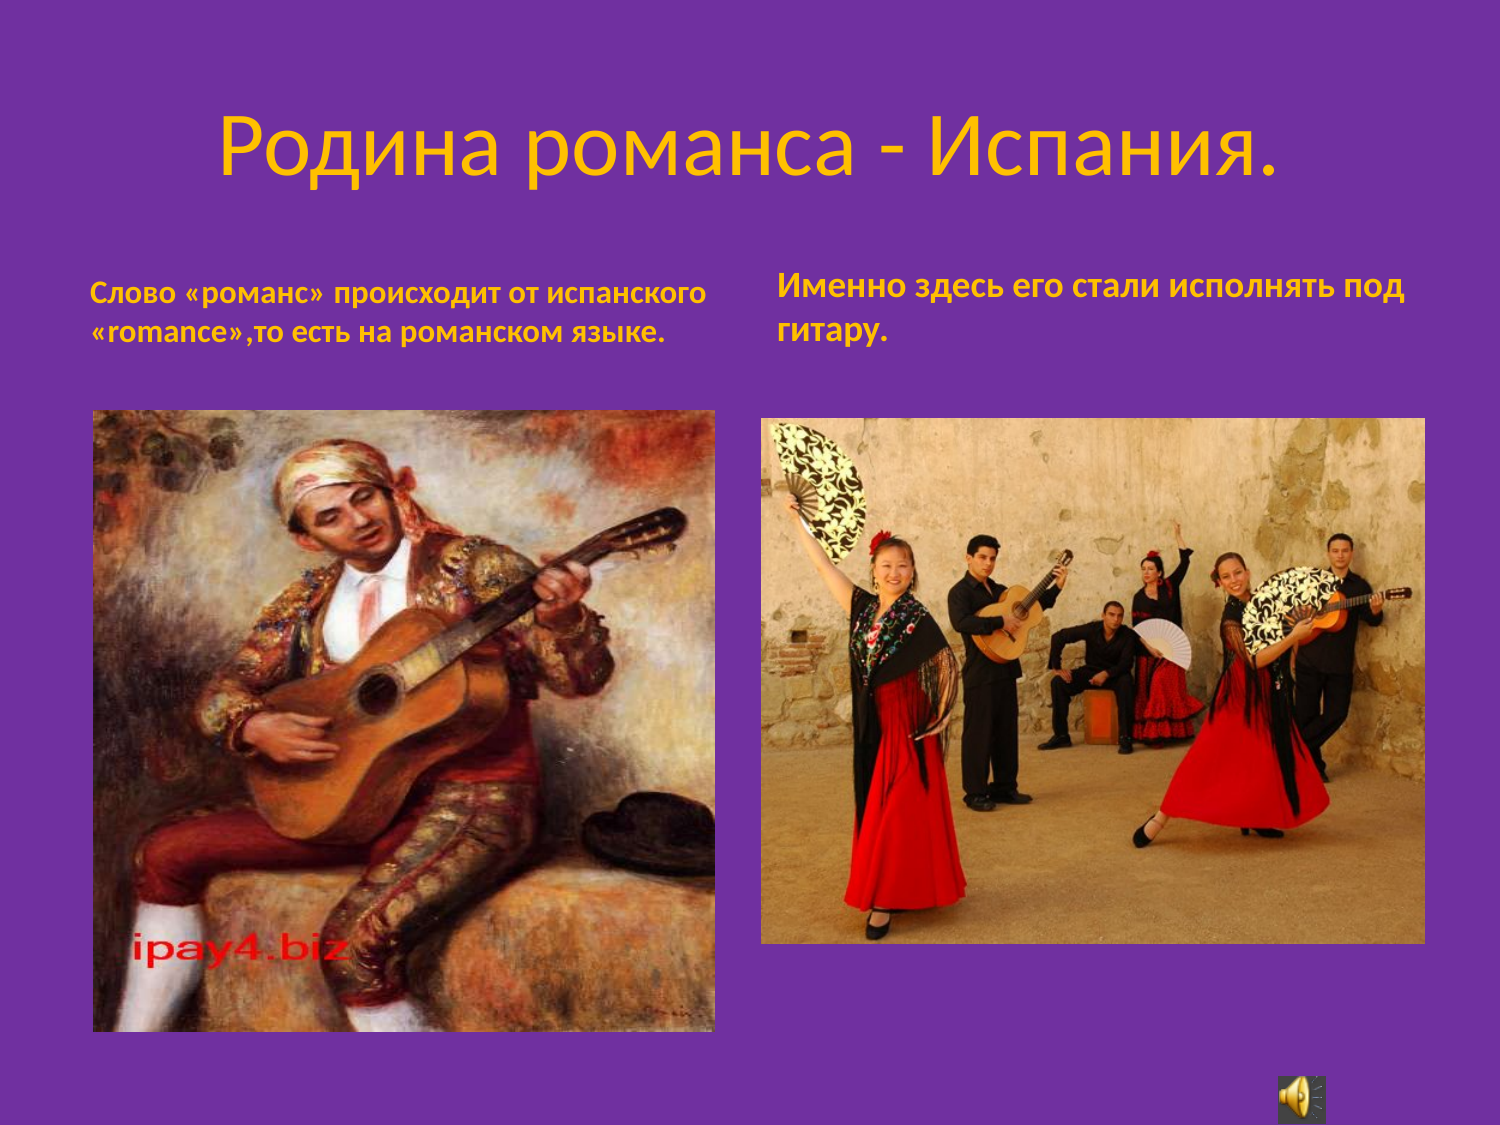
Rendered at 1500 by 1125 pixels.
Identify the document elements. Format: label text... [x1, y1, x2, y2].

title Родина романса - Испания. [75, 45, 1425, 233]
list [761, 417, 1426, 944]
list Слово «романс» происходит от испанского «romance»,то есть на романском языке. [75, 251, 738, 357]
picture [1277, 1074, 1328, 1125]
list Именно здесь его стали исполнять под гитару. [761, 251, 1425, 357]
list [93, 409, 716, 1032]
